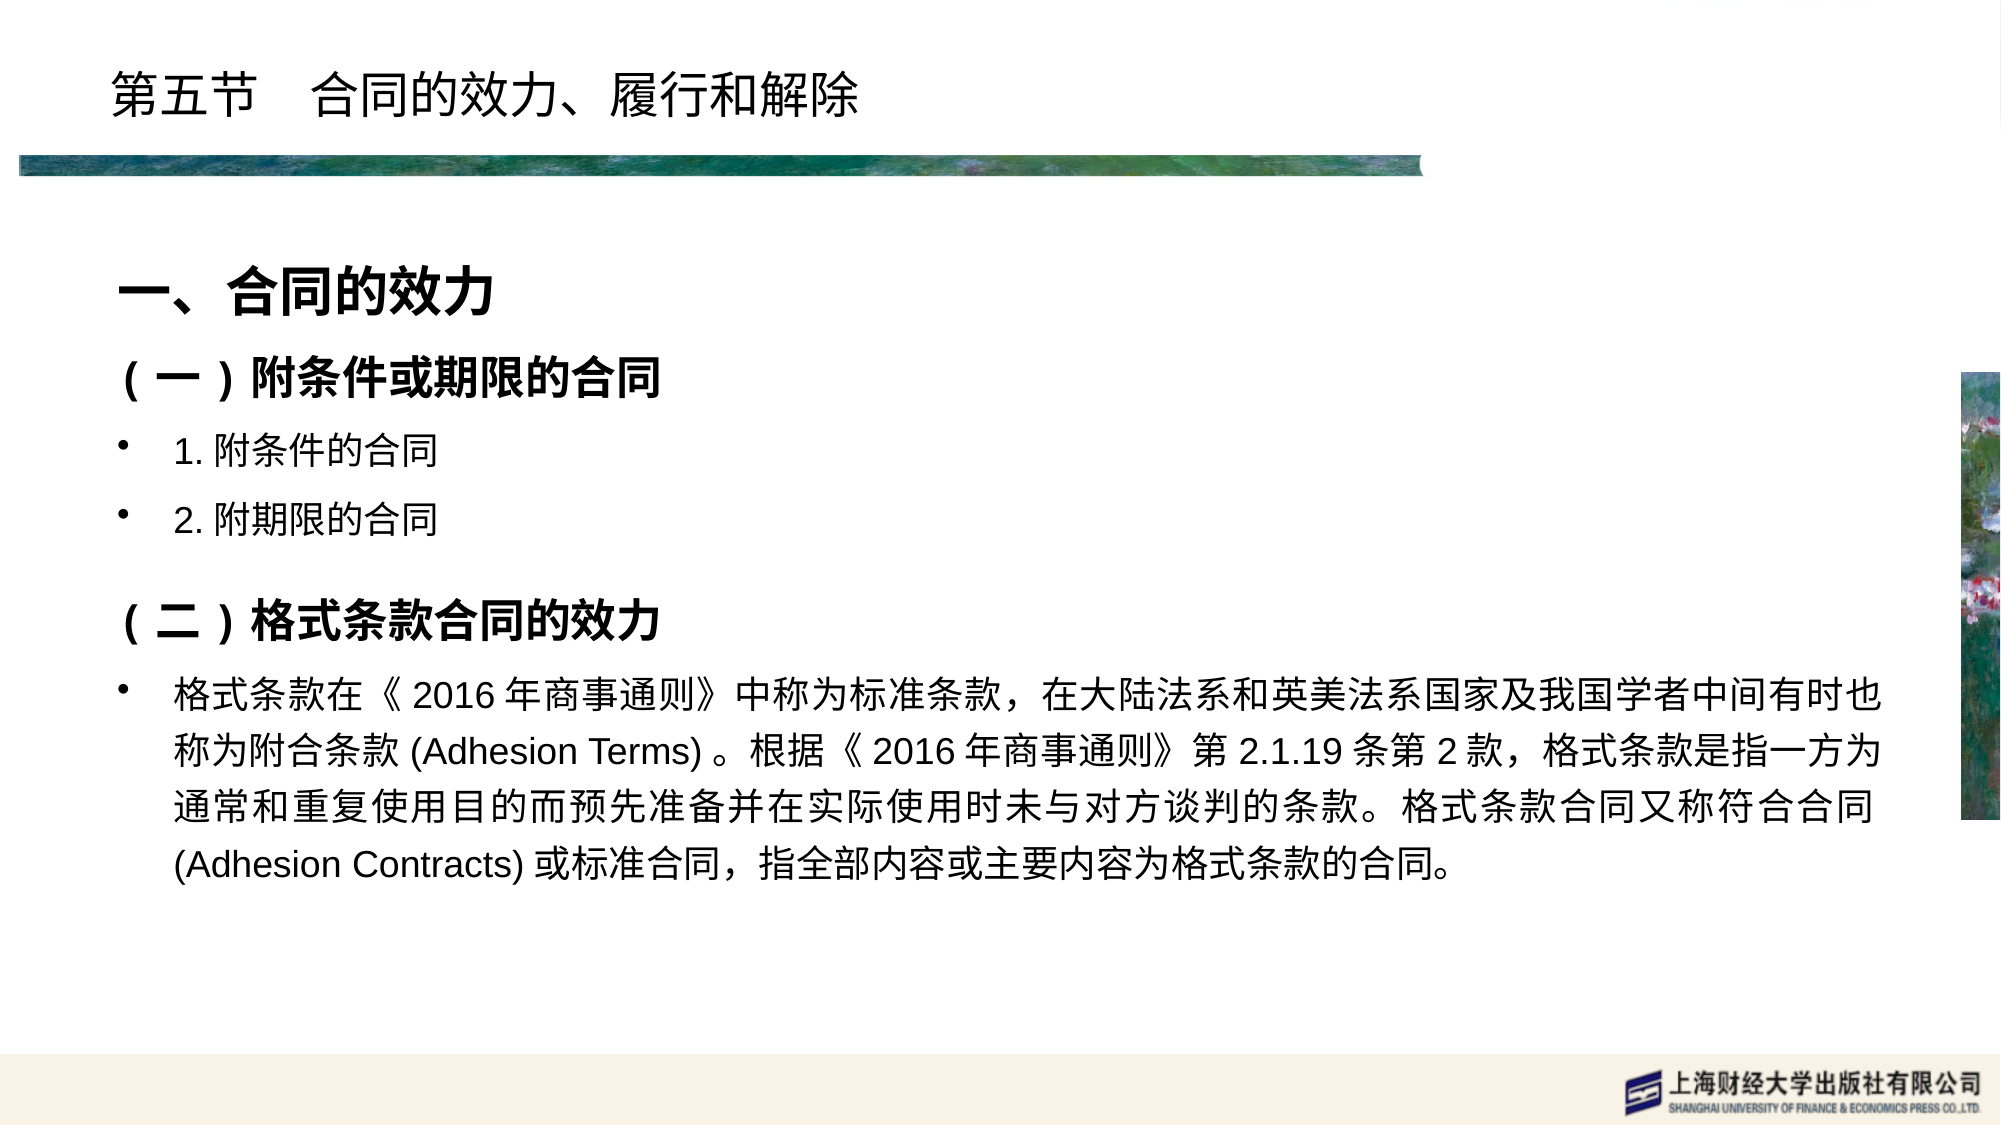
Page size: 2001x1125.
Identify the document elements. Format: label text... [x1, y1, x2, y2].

list 一、合同的效力 (一)附条件或期限的合同 1.附条件的合同 2.附期限的合同 (二)格式条款合同的效力 格式条款在《2016年商事通则》中称为标准条款，在大陆法系和英美法系国家及我国学者中间有时也称为附合条款(Adhesion Terms)。根据《2016年商事通则》第2.1.19条第2款，格式条款是指一方为通常和重复使用目的而预先准备并在实际使用时未与对方谈判的条款。格式条款合同又称符合合同(Adhesion Contracts)或标准合同，指全部内容或主要内容为格式条款的合同。 [102, 233, 1898, 1032]
title 第五节 合同的效力、履行和解除 [94, 42, 1451, 146]
picture [0, 0, 2001, 1125]
